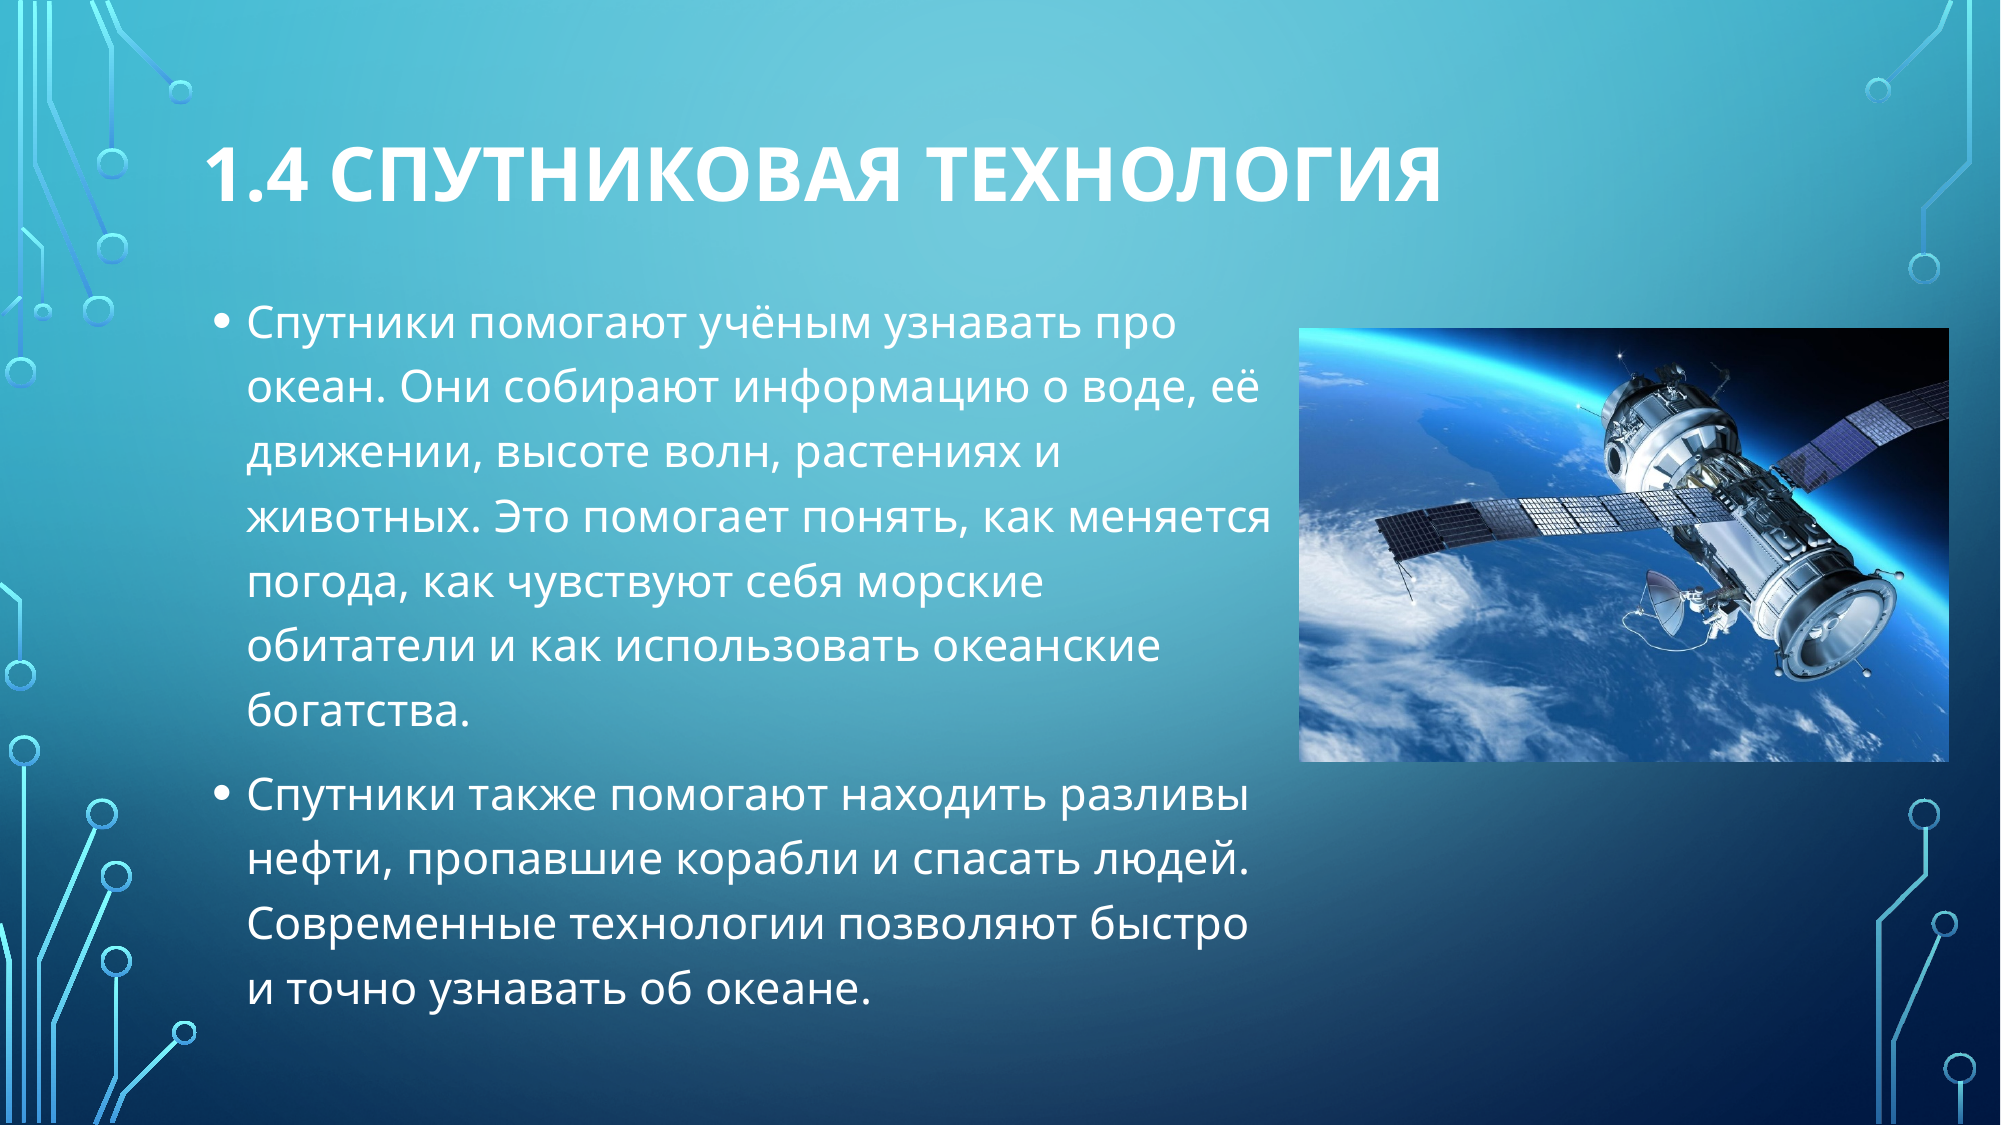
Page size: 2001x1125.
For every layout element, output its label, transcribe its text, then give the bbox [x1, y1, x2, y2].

list Спутники помогают учёным узнавать про океан. Они собирают информацию о воде, её движении, высоте волн, растениях и животных. Это помогает понять, как меняется погода, как чувствуют себя морские обитатели и как использовать океанские богатства. Спутники также помогают находить разливы нефти, пропавшие корабли и спасать людей. Современные технологии позволяют быстро и точно узнавать об океане. [197, 274, 1290, 1026]
title 1.4 Спутниковая технология [187, 101, 1813, 344]
picture [1299, 328, 1950, 762]
